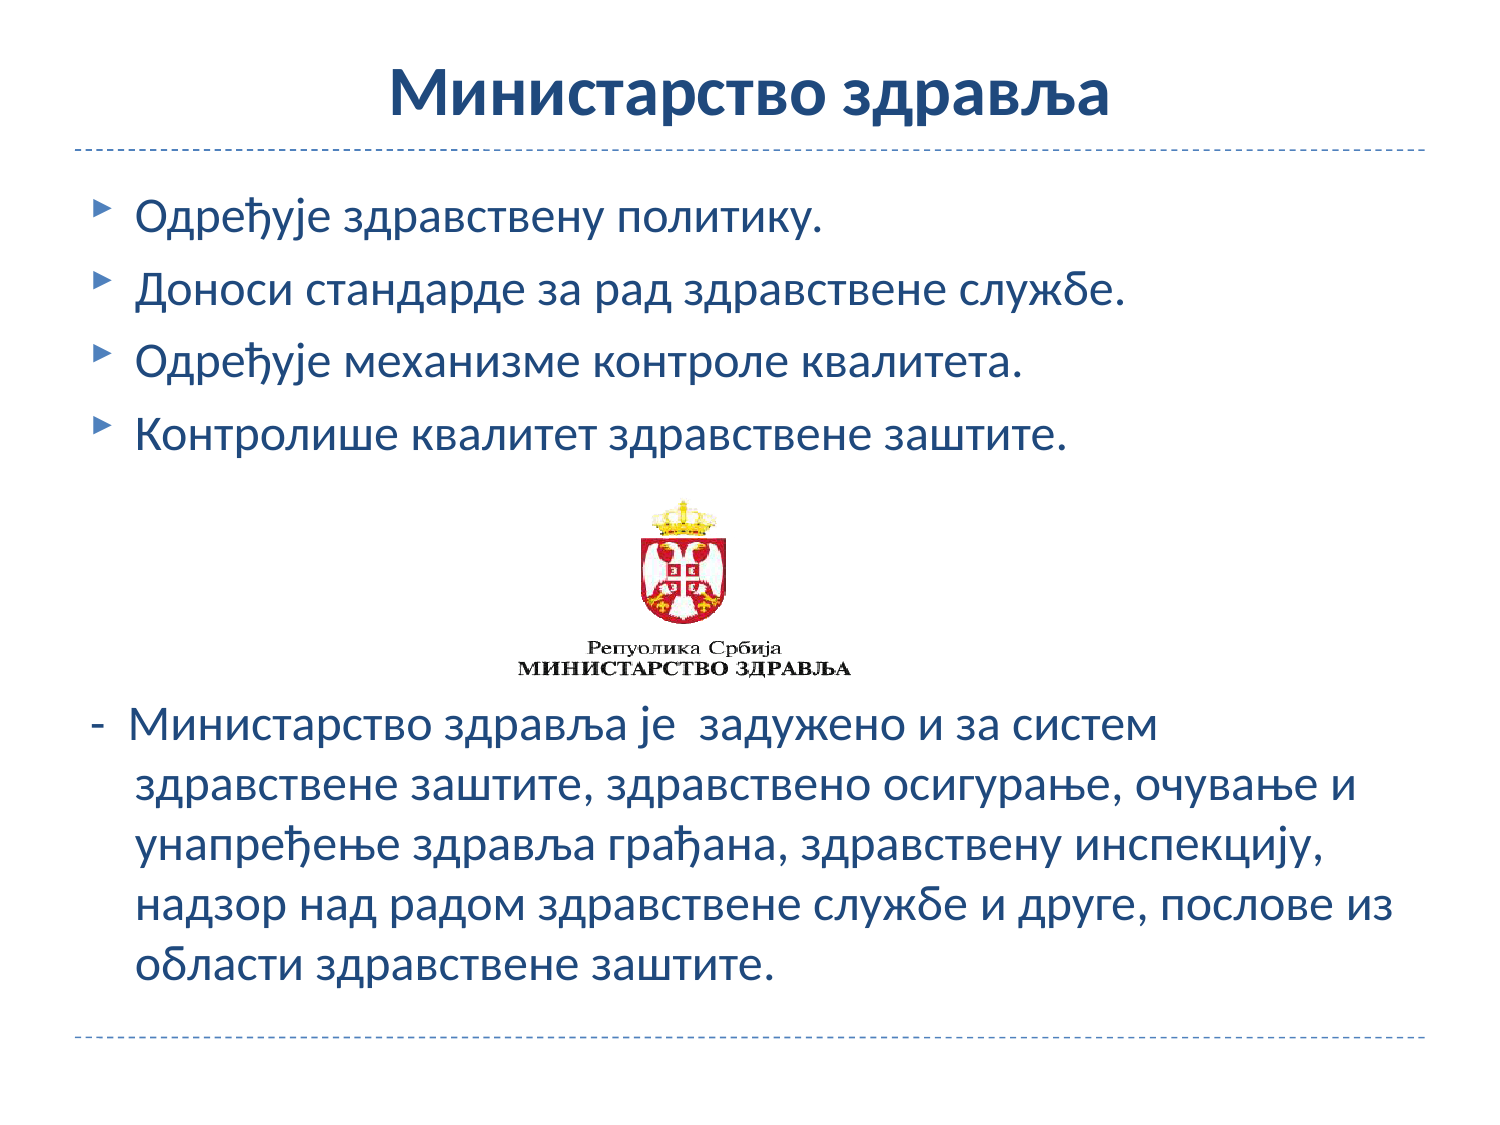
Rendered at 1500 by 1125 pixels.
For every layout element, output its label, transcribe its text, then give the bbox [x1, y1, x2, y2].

title Министарство здравља [74, 12, 1426, 138]
picture [383, 420, 987, 757]
list Одређује здравствену политику. Доноси стандарде за рад здравствене службе. Одређује механизме контроле квалитета. Контролише квалитет здравствене заштите. - Министарство здравља је задужено и за систем здравствене заштите, здравствено осигурање, очување и унапређење здравља грађана, здравствену инспекцију, надзор над радом здравствене службе и друге, послове из области здравствене заштите. [74, 174, 1426, 1038]
